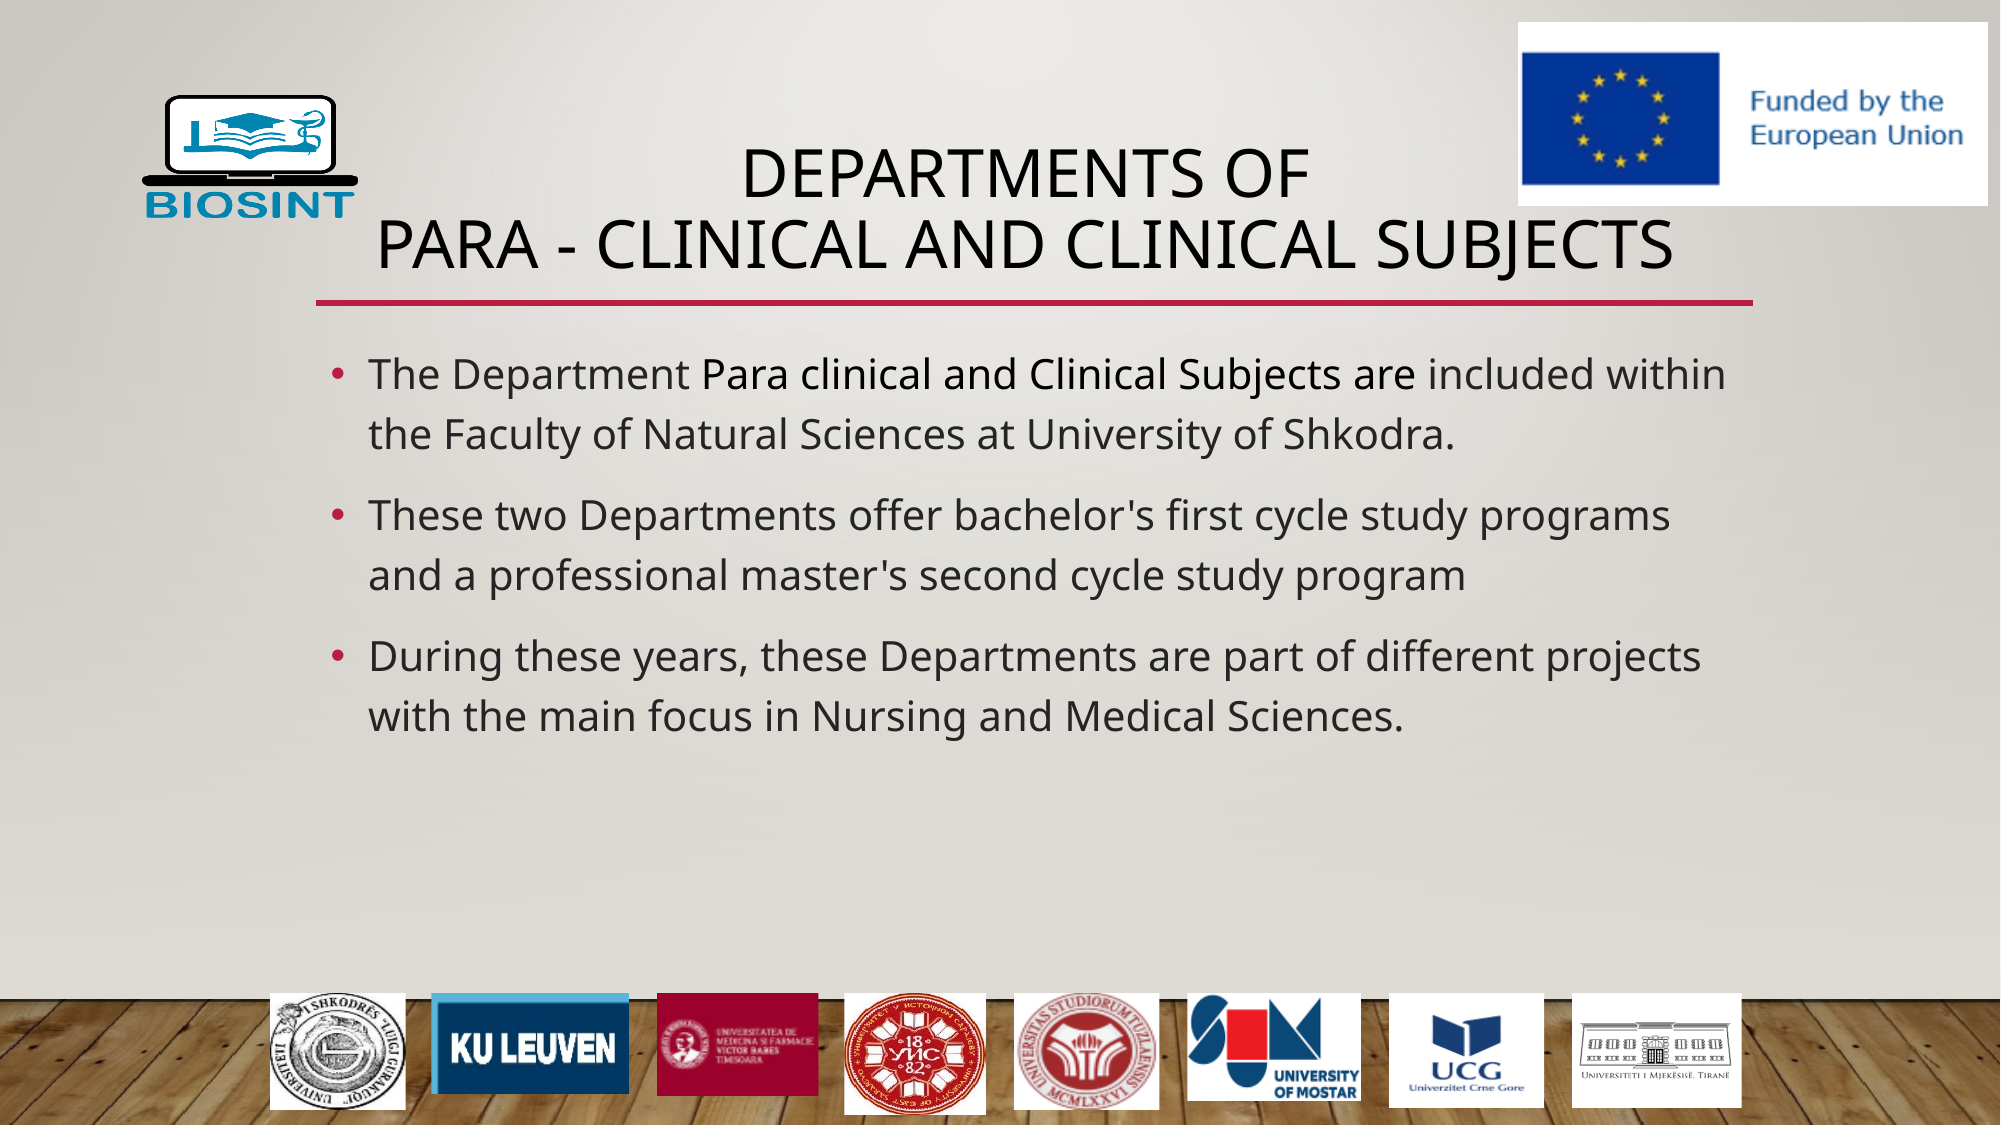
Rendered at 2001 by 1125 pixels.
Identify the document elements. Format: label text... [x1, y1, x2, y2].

list The Department Para clinical and Clinical Subjects are included within the Faculty of Natural Sciences at University of Shkodra. These two Departments offer bachelor's first cycle study programs and a professional master's second cycle study program During these years, these Departments are part of different projects with the main focus in Nursing and Medical Sciences. [315, 330, 1754, 897]
picture [0, 992, 2001, 1125]
title Departments of Para - clinical and Clinical Subjects [315, 132, 1754, 305]
picture [0, 0, 2001, 395]
